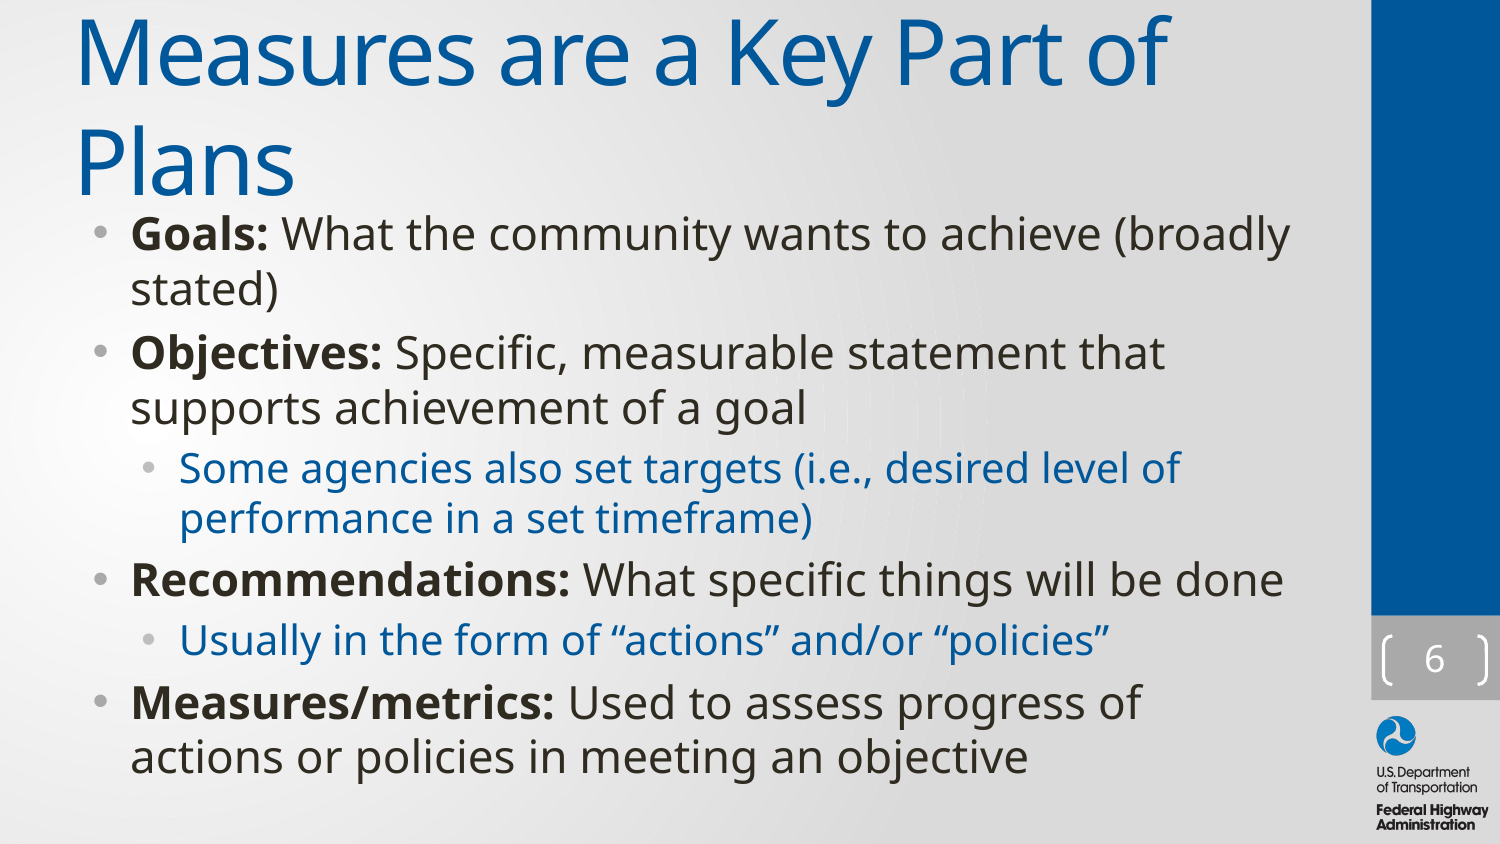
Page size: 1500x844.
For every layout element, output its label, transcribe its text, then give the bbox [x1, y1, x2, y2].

list Goals: What the community wants to achieve (broadly stated) Objectives: Specific, measurable statement that supports achievement of a goal Some agencies also set targets (i.e., desired level of performance in a set timeframe) Recommendations: What specific things will be done Usually in the form of “actions” and/or “policies” Measures/metrics: Used to assess progress of actions or policies in meeting an objective [58, 196, 1309, 810]
slide_number 6 [1381, 634, 1488, 687]
title Measures are a Key Part of Plans [58, 33, 1360, 175]
